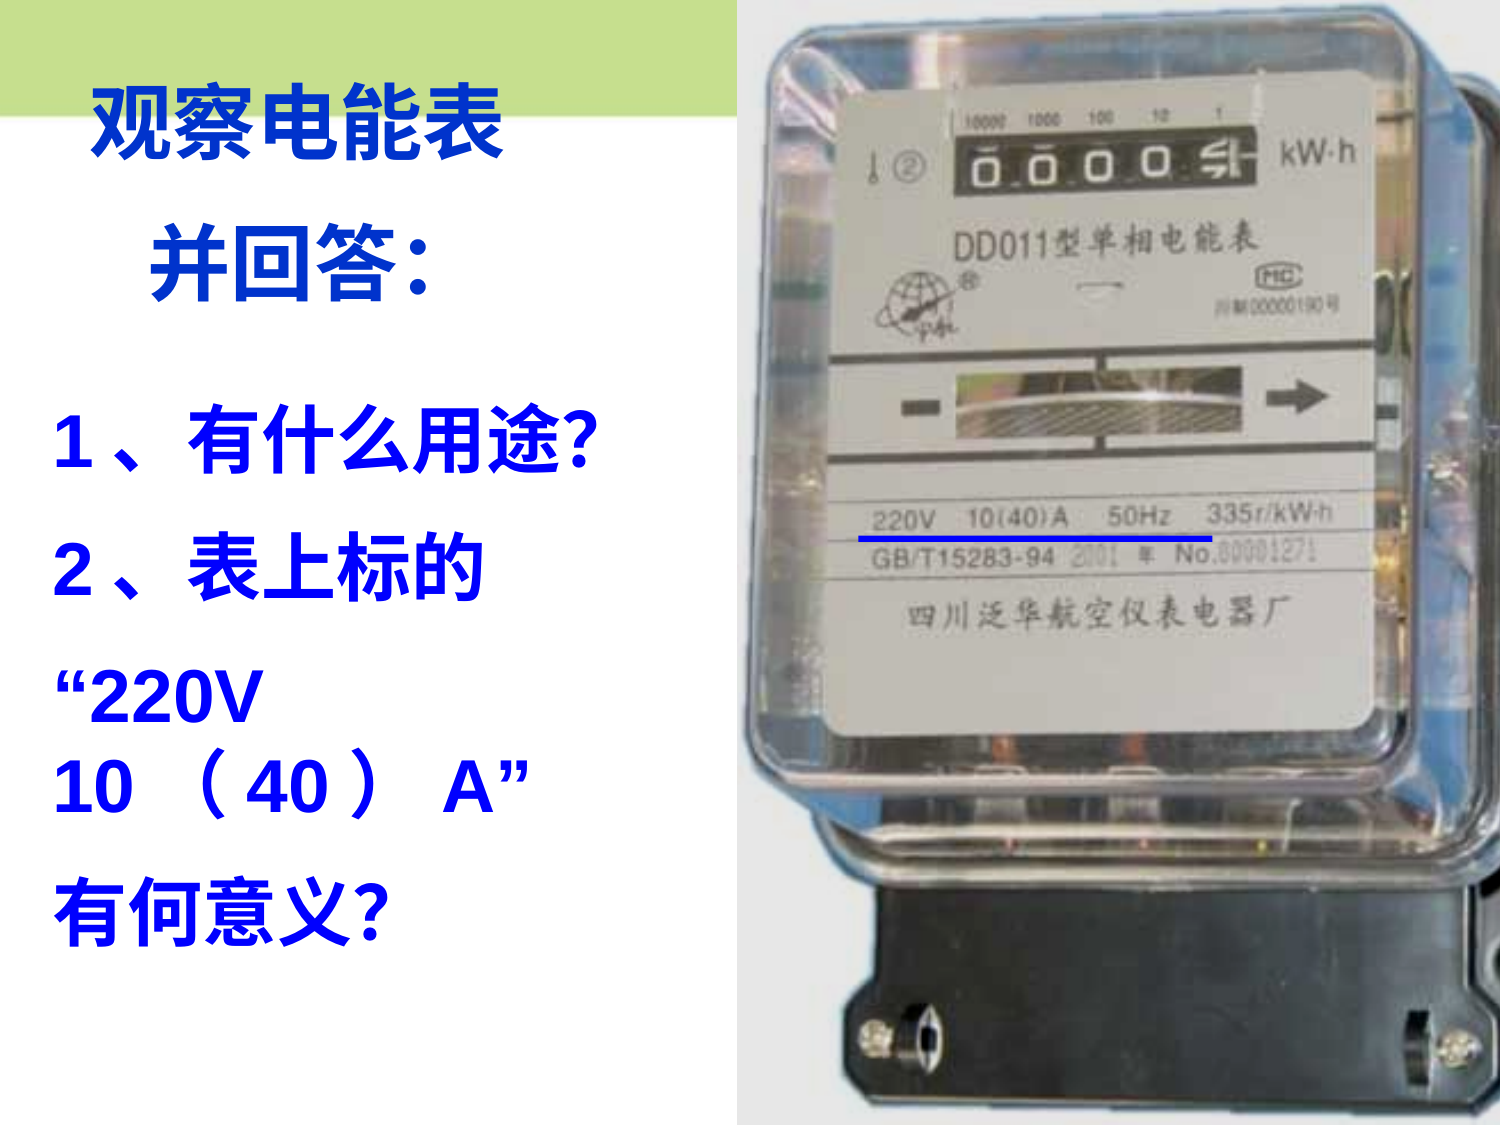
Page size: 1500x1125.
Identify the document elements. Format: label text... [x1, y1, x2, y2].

picture [0, 0, 1500, 1125]
text_box 观察电能表 并回答： [75, 62, 607, 385]
text_box 1、有什么用途？ 2、表上标的 “220V 10（40）A” 有何意义？ [37, 385, 732, 963]
